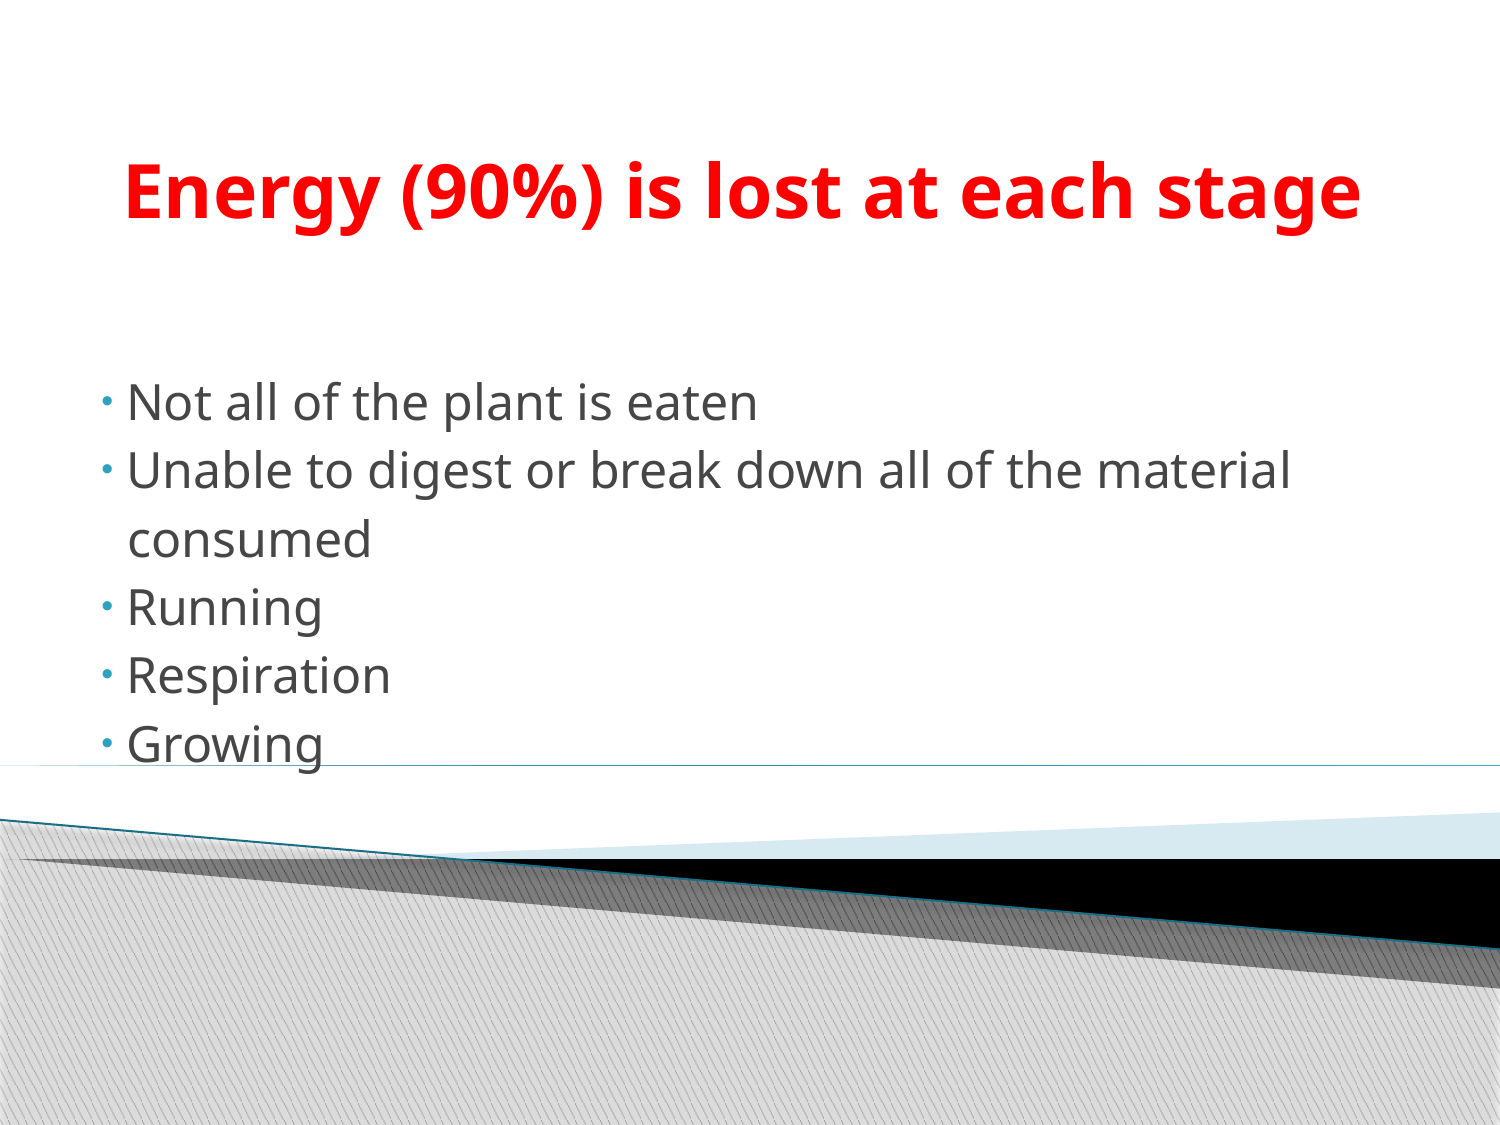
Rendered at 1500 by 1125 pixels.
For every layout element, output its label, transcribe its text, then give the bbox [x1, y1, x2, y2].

title Energy (90%) is lost at each stage [105, 0, 1381, 242]
picture [5, 859, 1500, 989]
subtitle Not all of the plant is eaten Unable to digest or break down all of the material consumed Running Respiration Growing [93, 363, 1500, 561]
